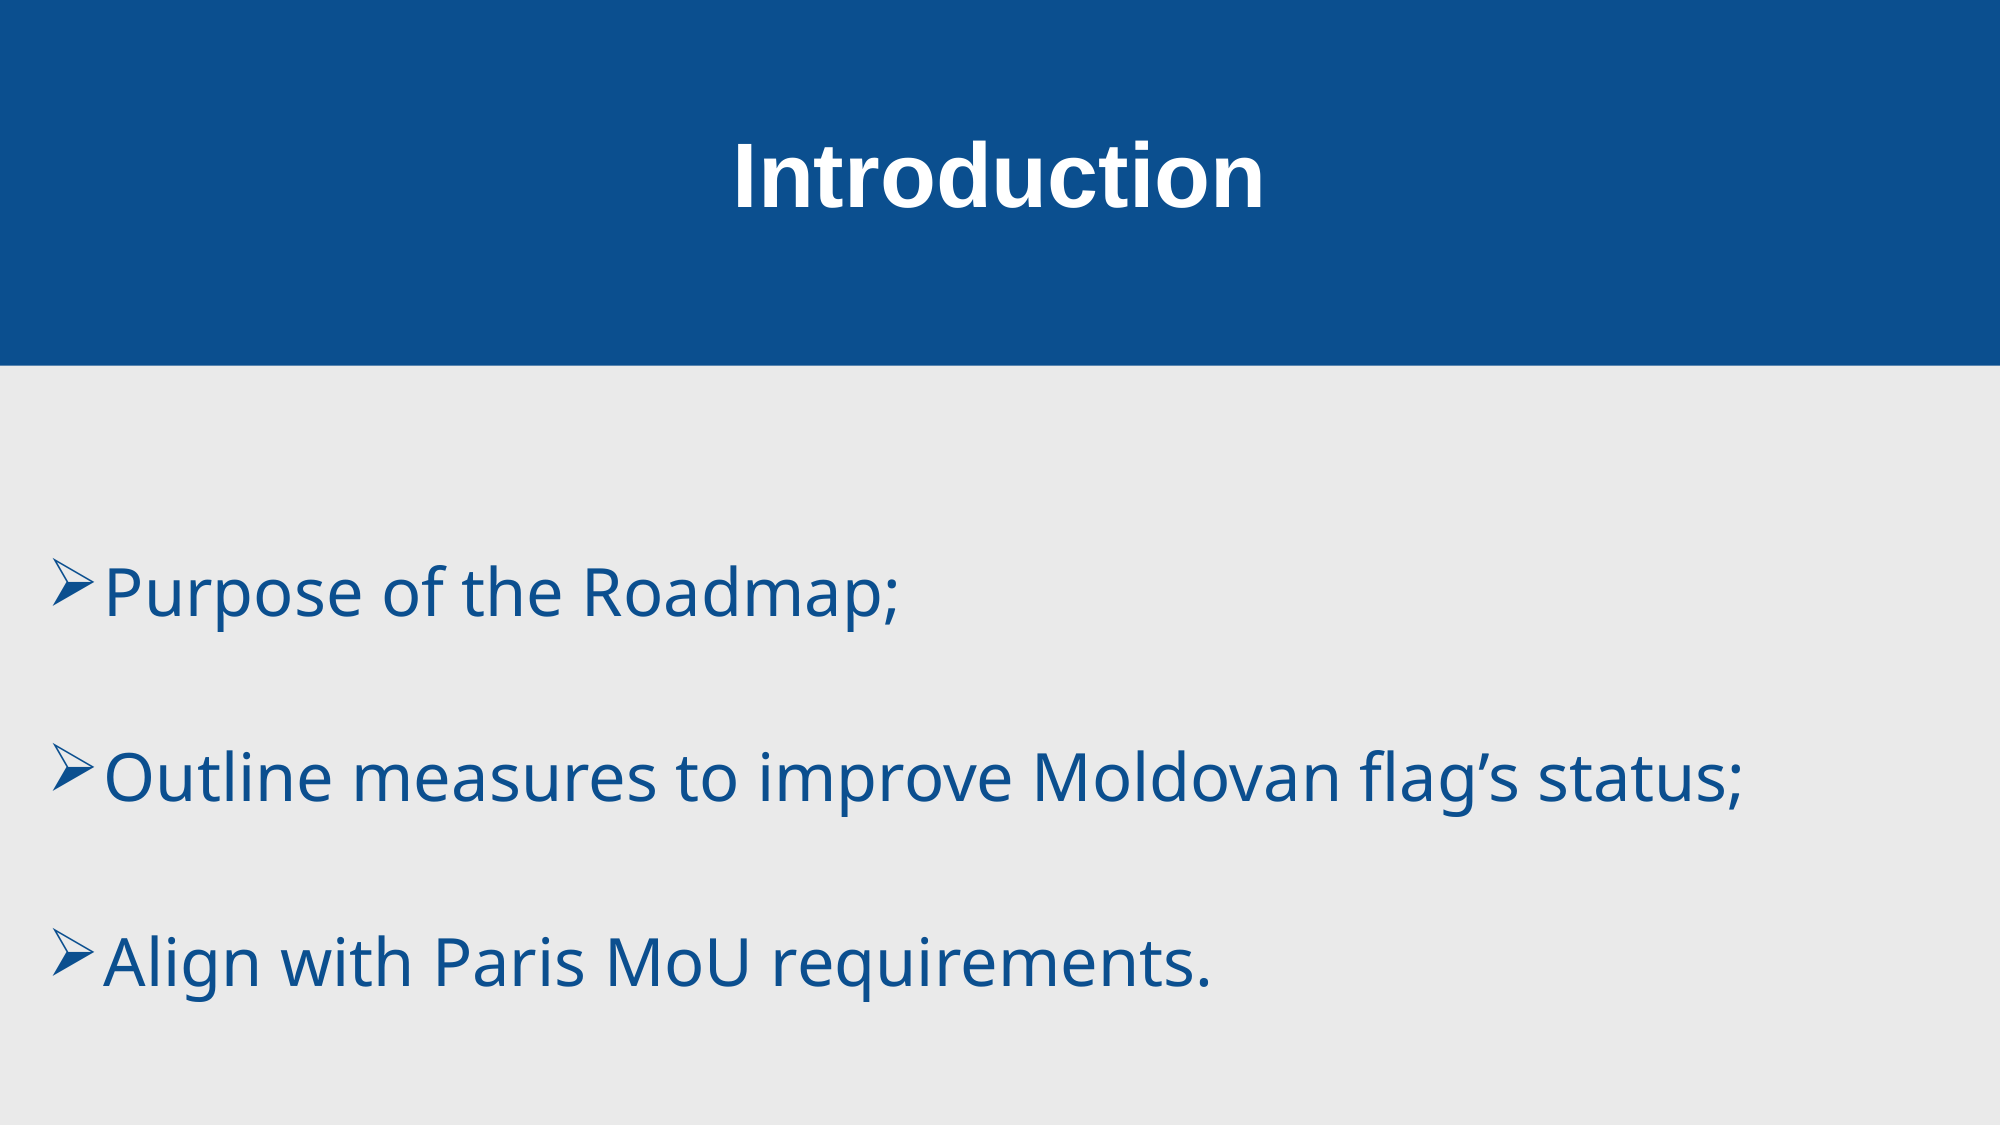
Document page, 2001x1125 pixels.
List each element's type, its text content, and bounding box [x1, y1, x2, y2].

text_box [0, 364, 2000, 1125]
text_box Purpose of the Roadmap; Outline measures to improve Moldovan flag’s status; Align with Paris MoU requirements. [32, 462, 1902, 1080]
text_box Introduction [104, 150, 1896, 227]
